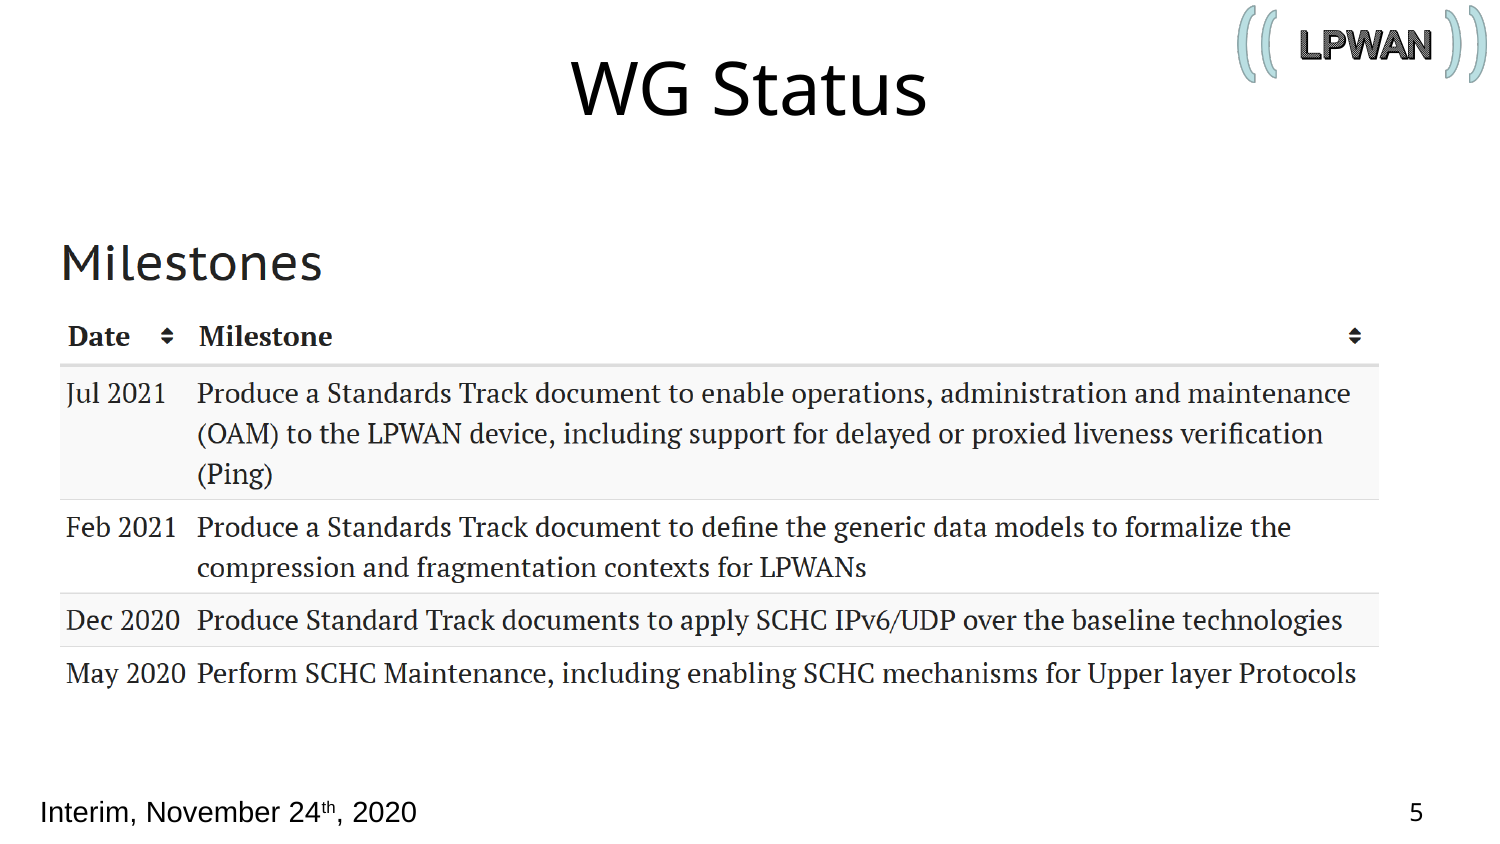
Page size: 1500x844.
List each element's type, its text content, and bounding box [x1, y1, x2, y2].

picture [1237, 5, 1487, 83]
title WG Status [75, 33, 1425, 139]
slide_number 5 [1358, 791, 1439, 837]
picture [33, 235, 1415, 718]
